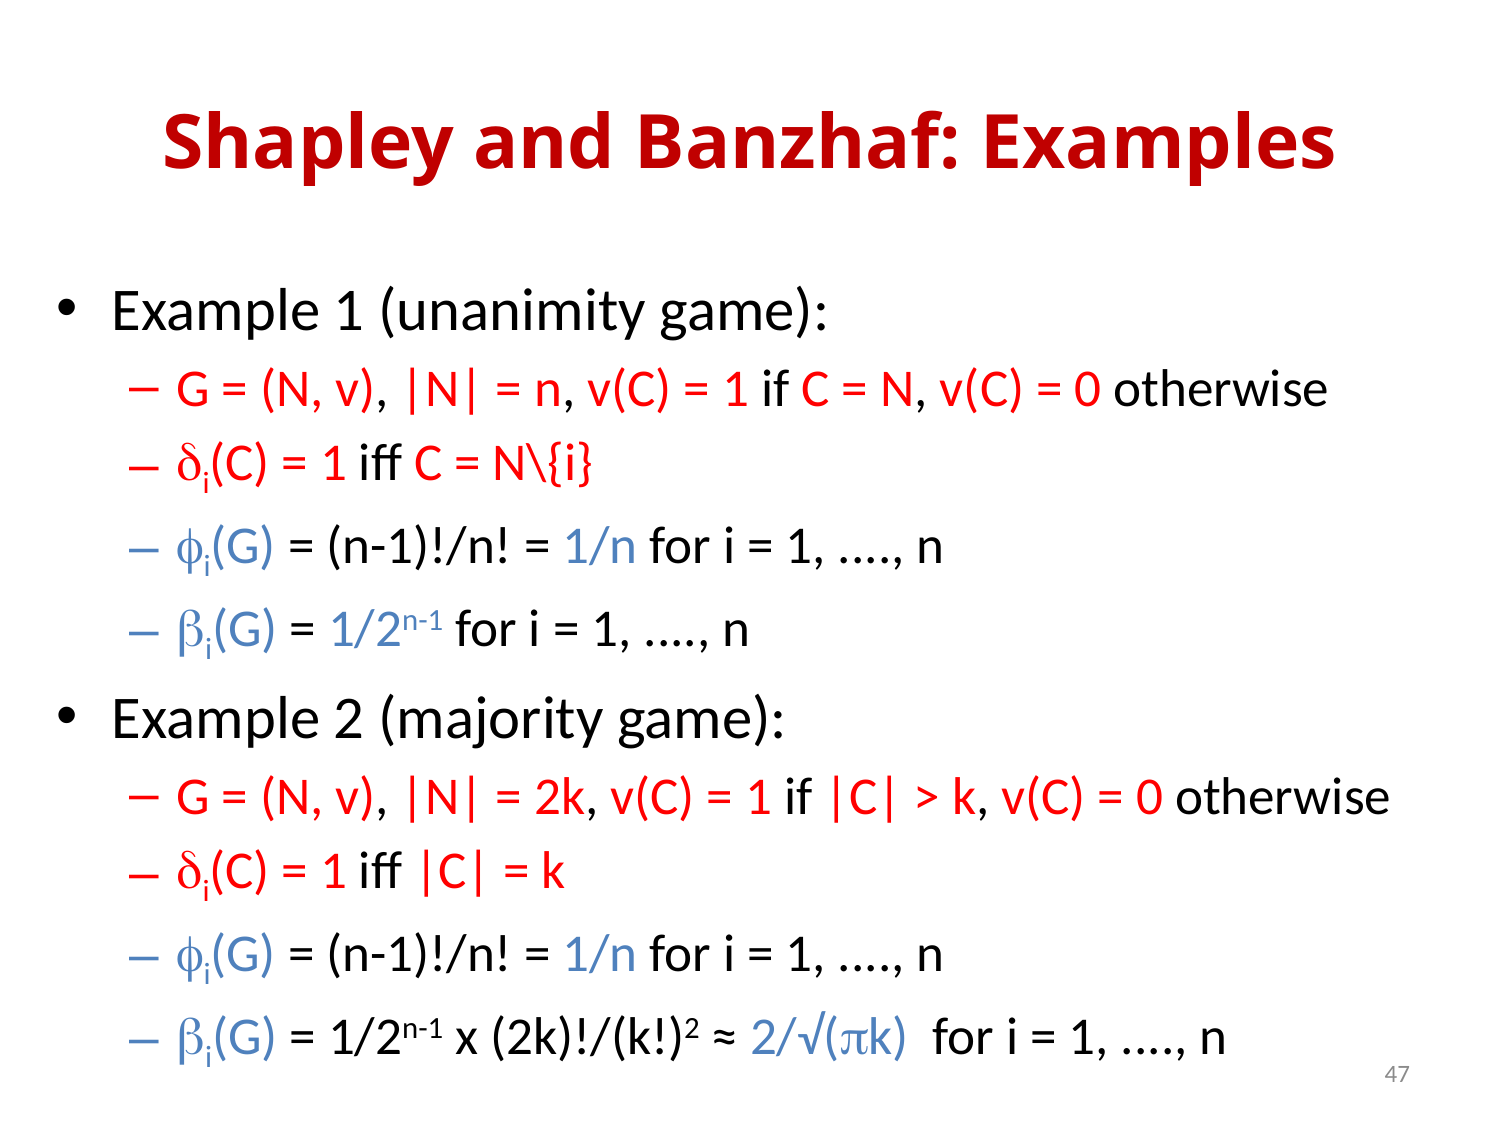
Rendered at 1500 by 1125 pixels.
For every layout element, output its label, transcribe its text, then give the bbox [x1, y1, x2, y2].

title Shapley and Banzhaf: Examples [75, 45, 1425, 233]
list Example 1 (unanimity game): G = (N, v), |N| = n, v(C) = 1 if C = N, v(C) = 0 otherwise di(C) = 1 iff C = N\{i} fi(G) = (n-1)!/n! = 1/n for i = 1, ...., n bi(G) = 1/2n-1 for i = 1, ...., n Example 2 (majority game): G = (N, v), |N| = 2k, v(C) = 1 if |C| > k, v(C) = 0 otherwise di(C) = 1 iff |C| = k fi(G) = (n-1)!/n! = 1/n for i = 1, ...., n bi(G) = 1/2n-1 x (2k)!/(k!)2 ≈ 2/√(pk) for i = 1, ...., n [41, 262, 1471, 1083]
slide_number 47 [1074, 1042, 1425, 1103]
